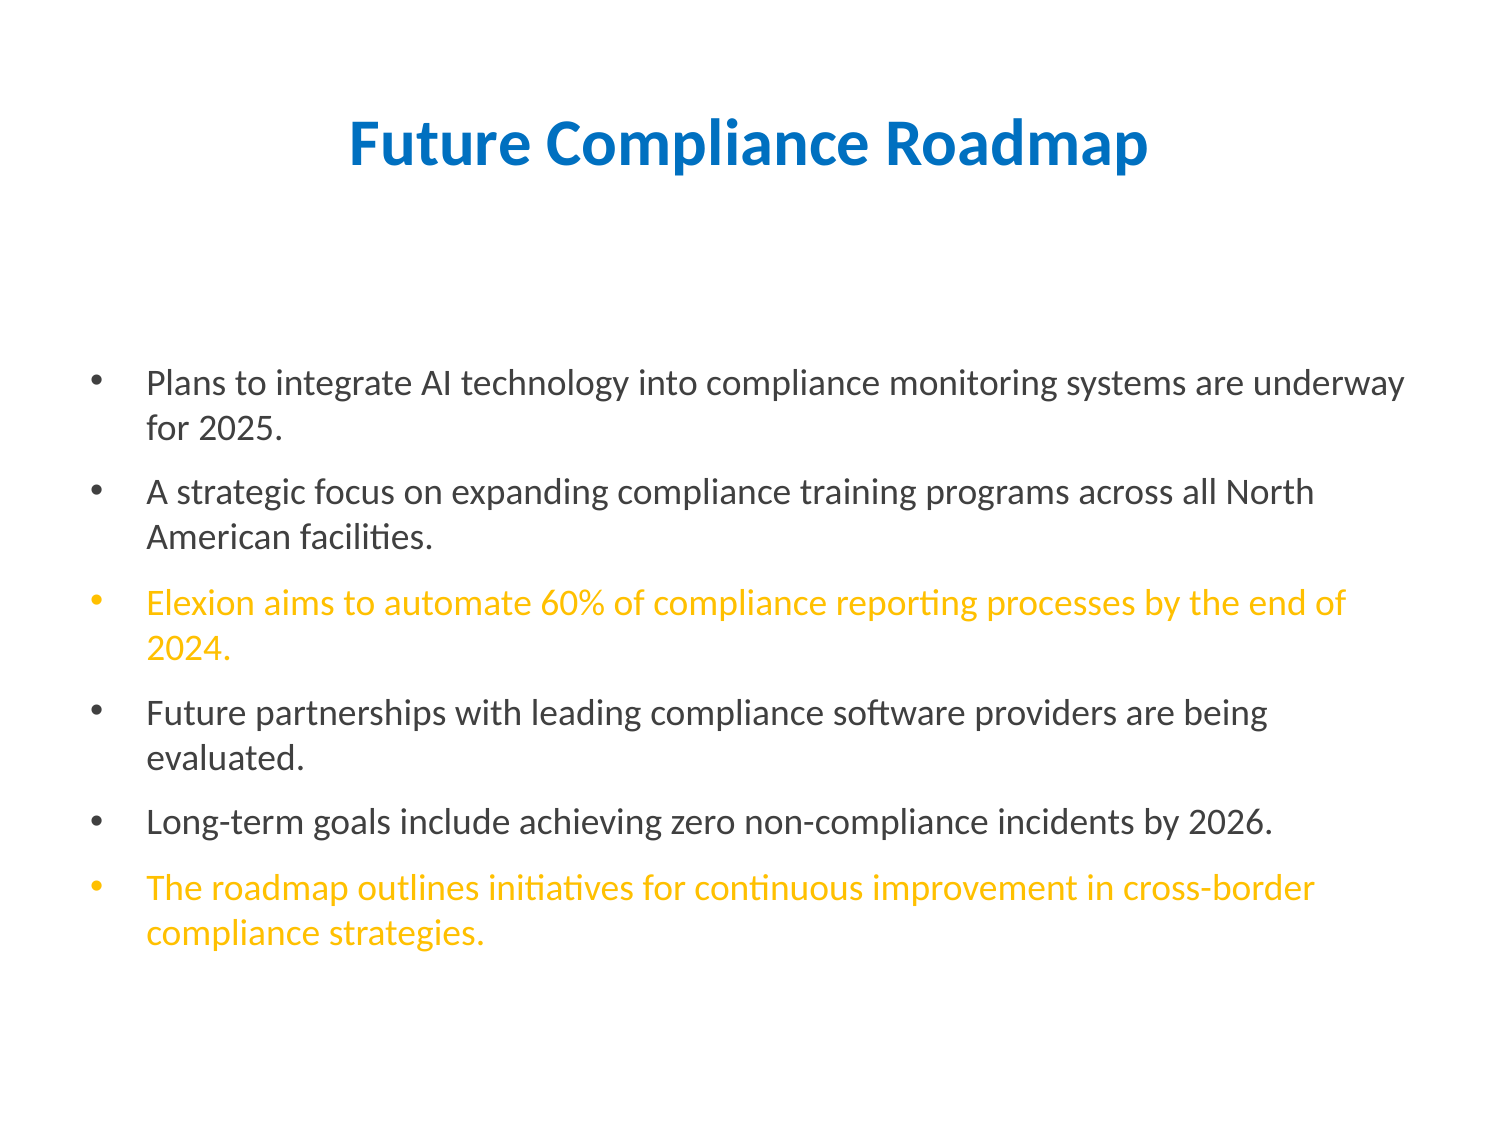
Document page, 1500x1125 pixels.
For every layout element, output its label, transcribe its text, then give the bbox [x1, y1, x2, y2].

list Plans to integrate AI technology into compliance monitoring systems are underway for 2025. A strategic focus on expanding compliance training programs across all North American facilities. Elexion aims to automate 60% of compliance reporting processes by the end of 2024. Future partnerships with leading compliance software providers are being evaluated. Long-term goals include achieving zero non-compliance incidents by 2026. The roadmap outlines initiatives for continuous improvement in cross-border compliance strategies. [75, 262, 1425, 1005]
title Future Compliance Roadmap [75, 45, 1425, 233]
